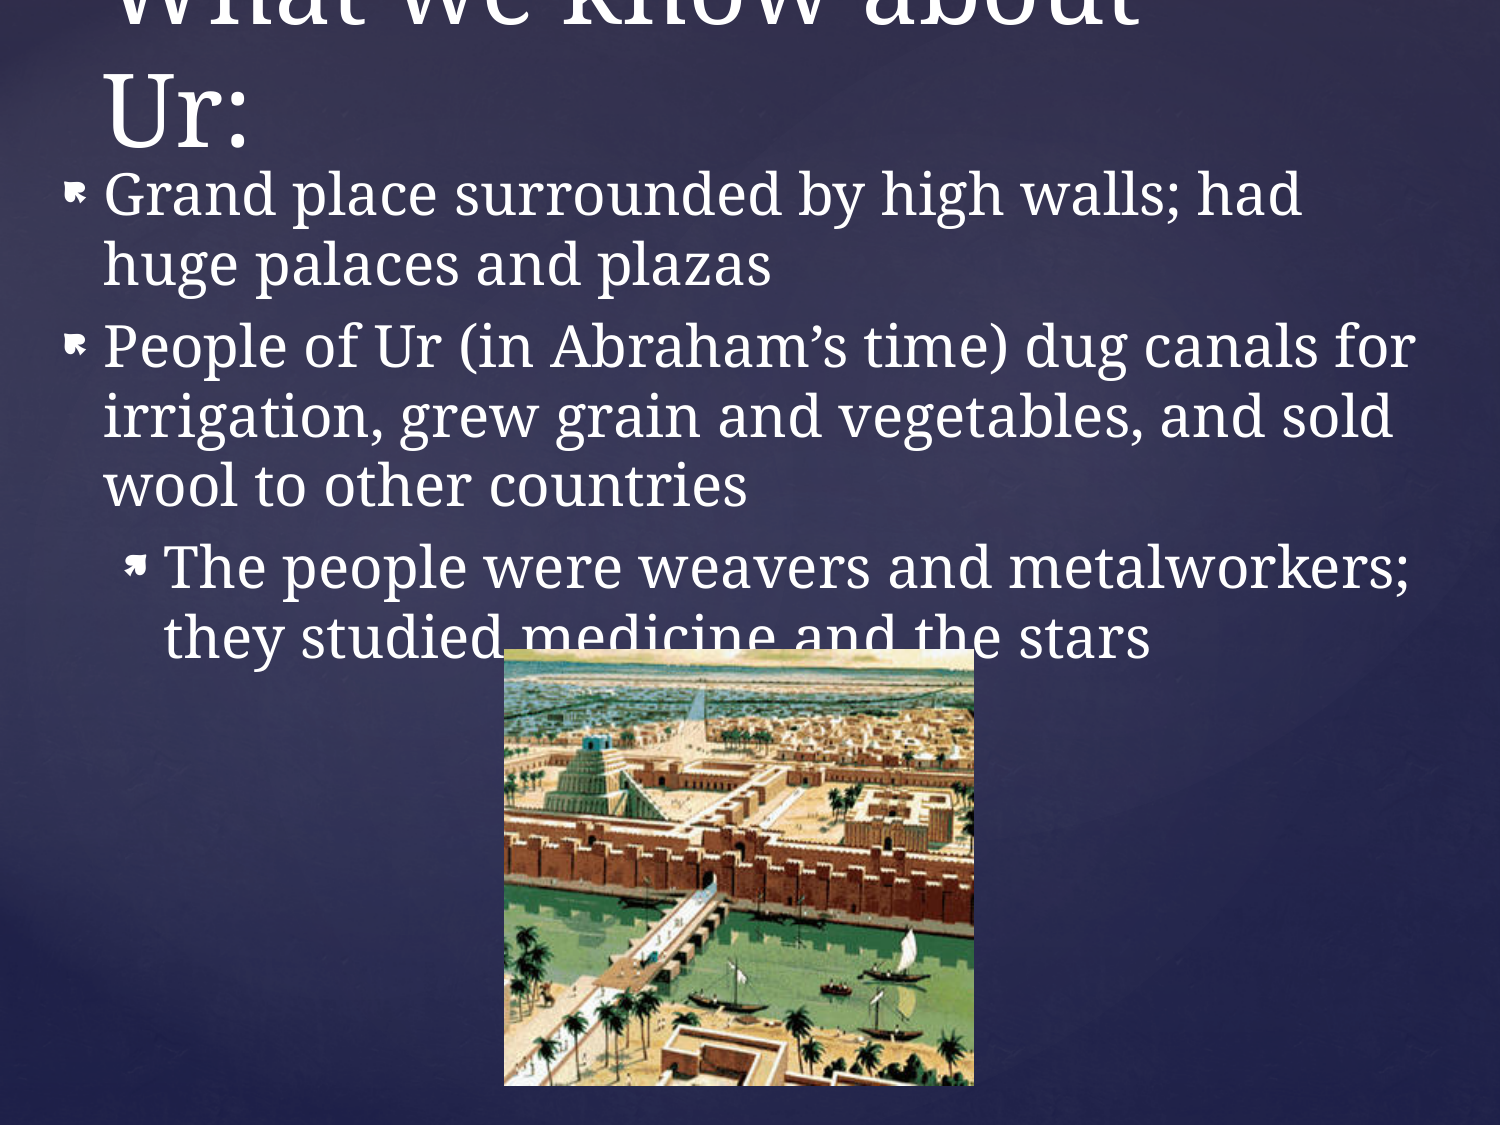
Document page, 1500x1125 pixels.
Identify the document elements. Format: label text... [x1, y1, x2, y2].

title What we know about Ur: [87, 24, 1325, 175]
list Grand place surrounded by high walls; had huge palaces and plazas People of Ur (in Abraham’s time) dug canals for irrigation, grew grain and vegetables, and sold wool to other countries The people were weavers and metalworkers; they studied medicine and the stars [43, 149, 1457, 725]
picture [503, 649, 974, 1087]
